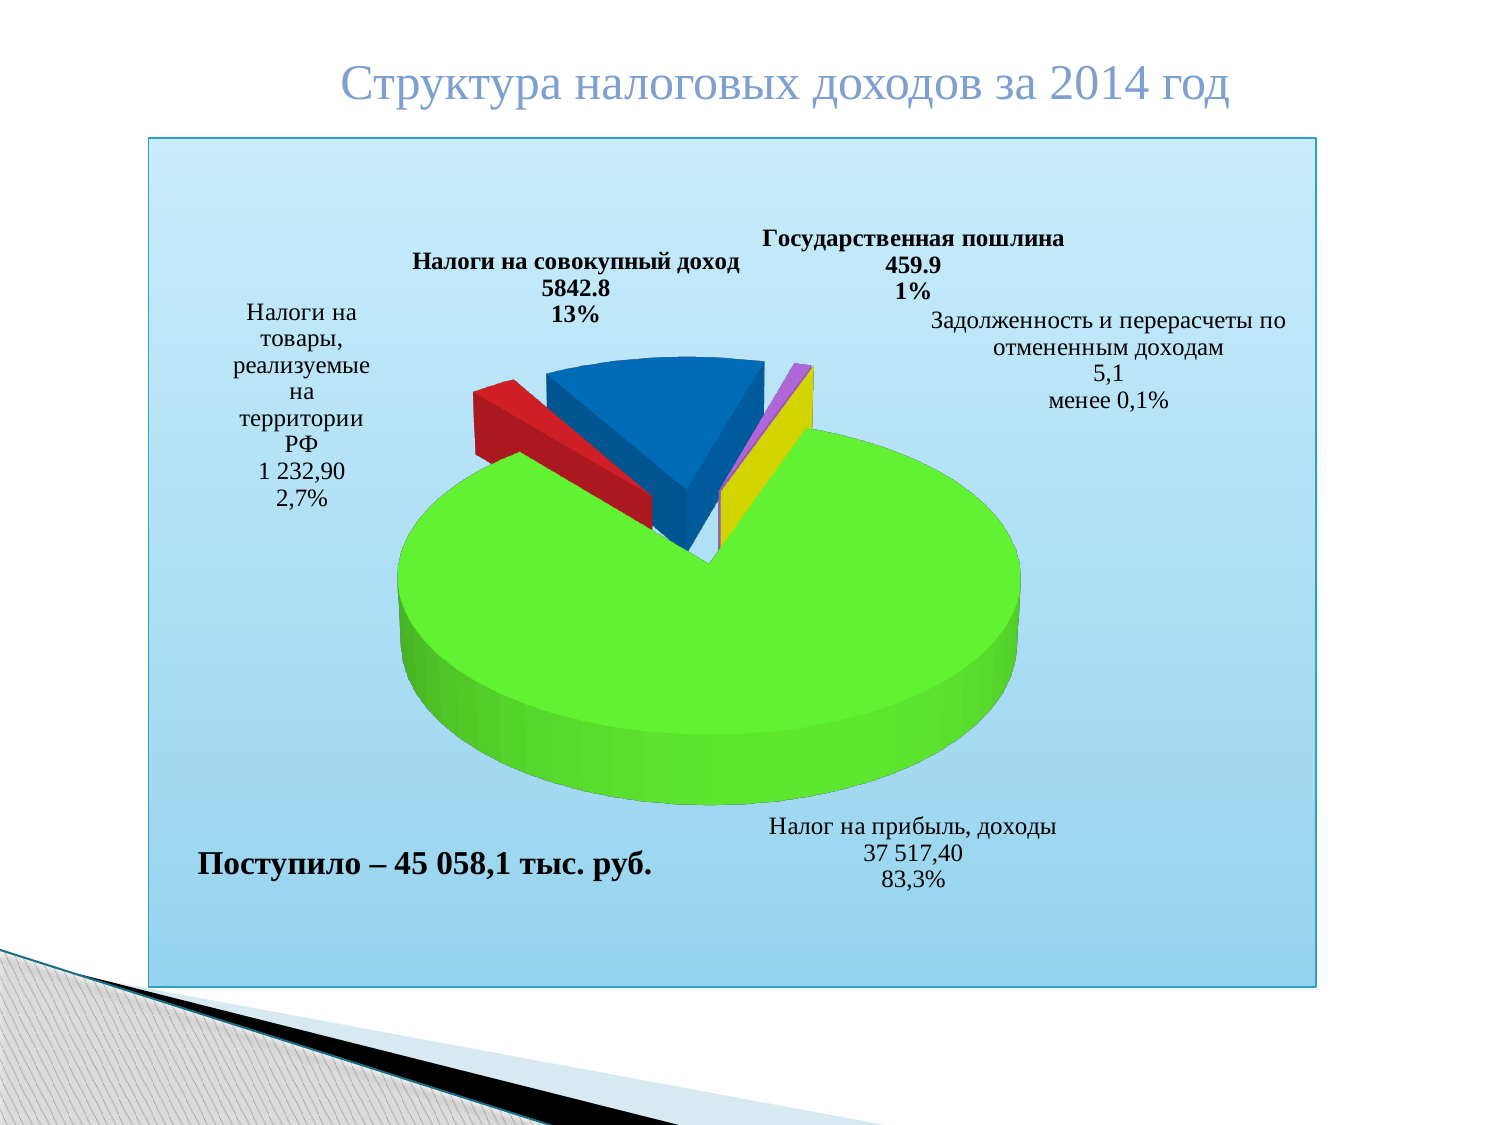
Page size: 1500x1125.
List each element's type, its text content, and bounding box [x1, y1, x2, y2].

text_box Структура налоговых доходов за 2014 год [194, 42, 1376, 118]
chart [147, 136, 1318, 988]
